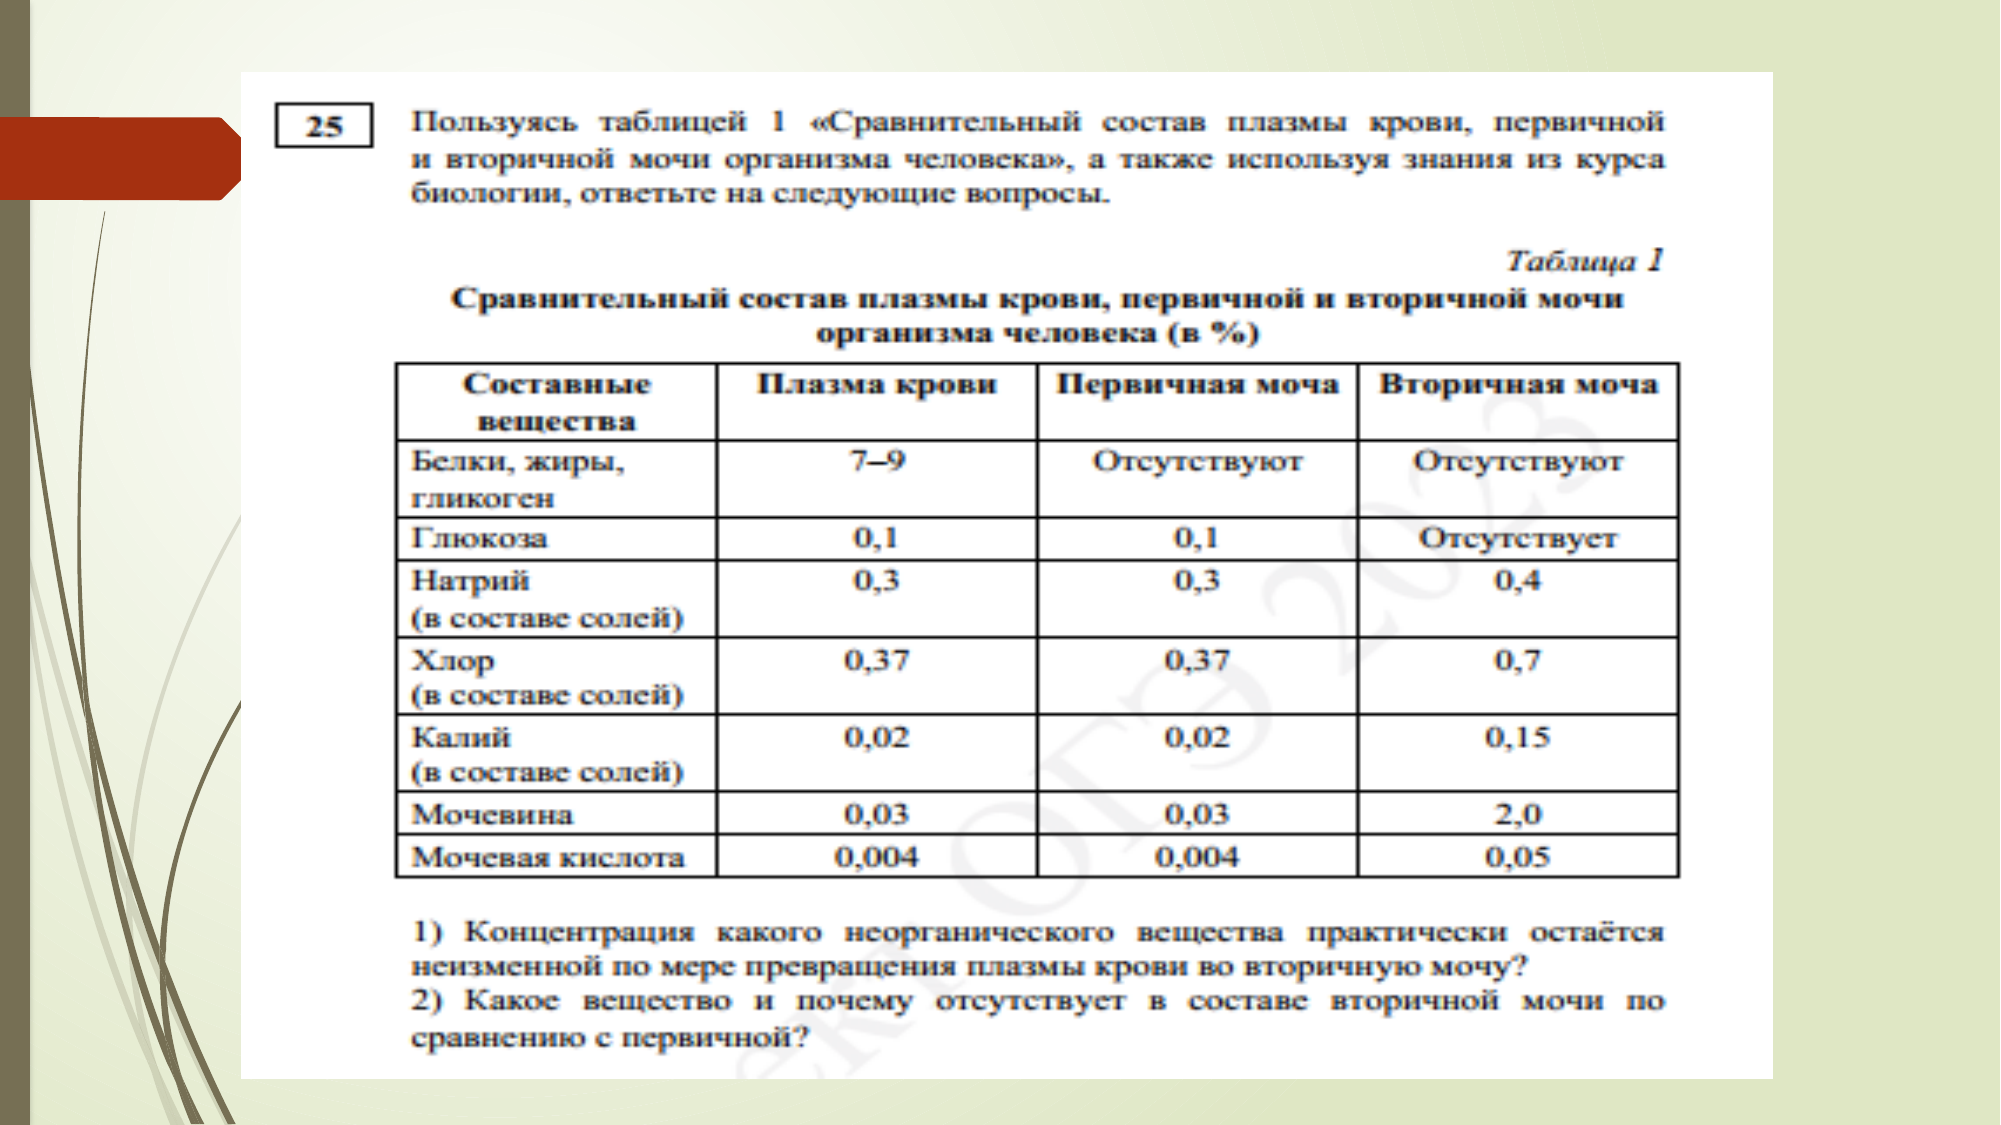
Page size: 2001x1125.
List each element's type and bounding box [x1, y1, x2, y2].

picture [241, 72, 1774, 1079]
